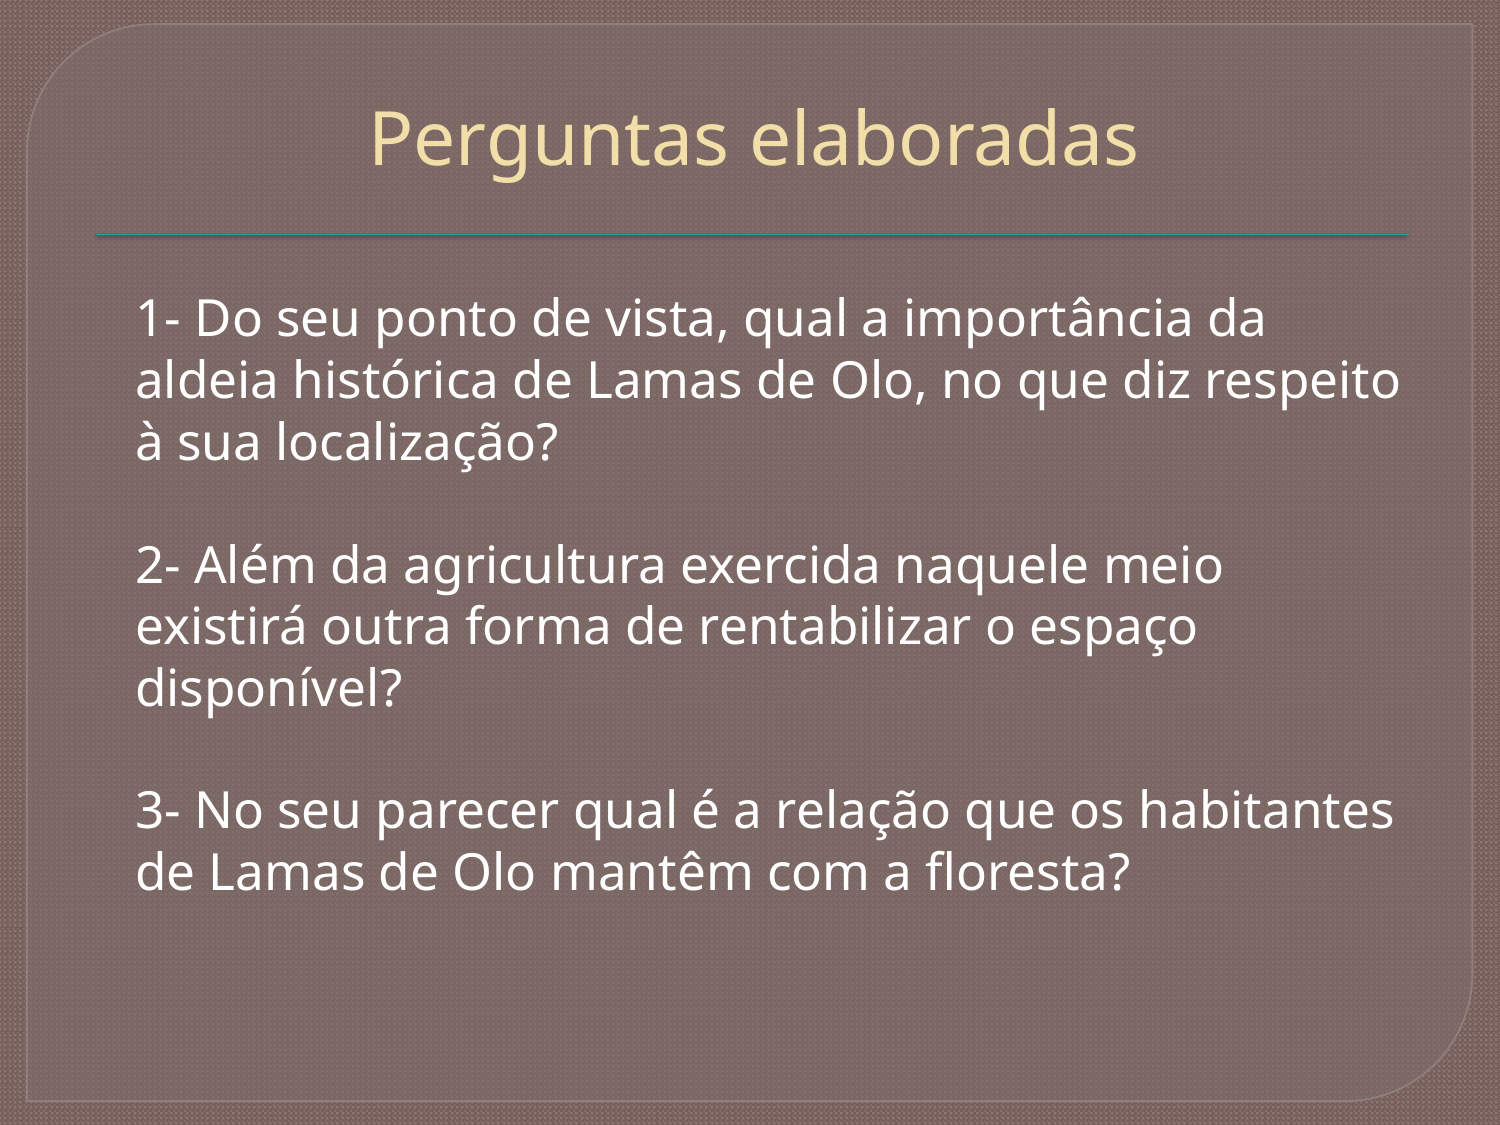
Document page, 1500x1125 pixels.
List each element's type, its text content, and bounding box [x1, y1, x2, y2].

title Perguntas elaboradas [75, 41, 1425, 230]
list 1- Do seu ponto de vista, qual a importância da aldeia histórica de Lamas de Olo, no que diz respeito à sua localização? 2- Além da agricultura exercida naquele meio existirá outra forma de rentabilizar o espaço disponível? 3- No seu parecer qual é a relação que os habitantes de Lamas de Olo mantêm com a floresta? [75, 270, 1425, 1013]
